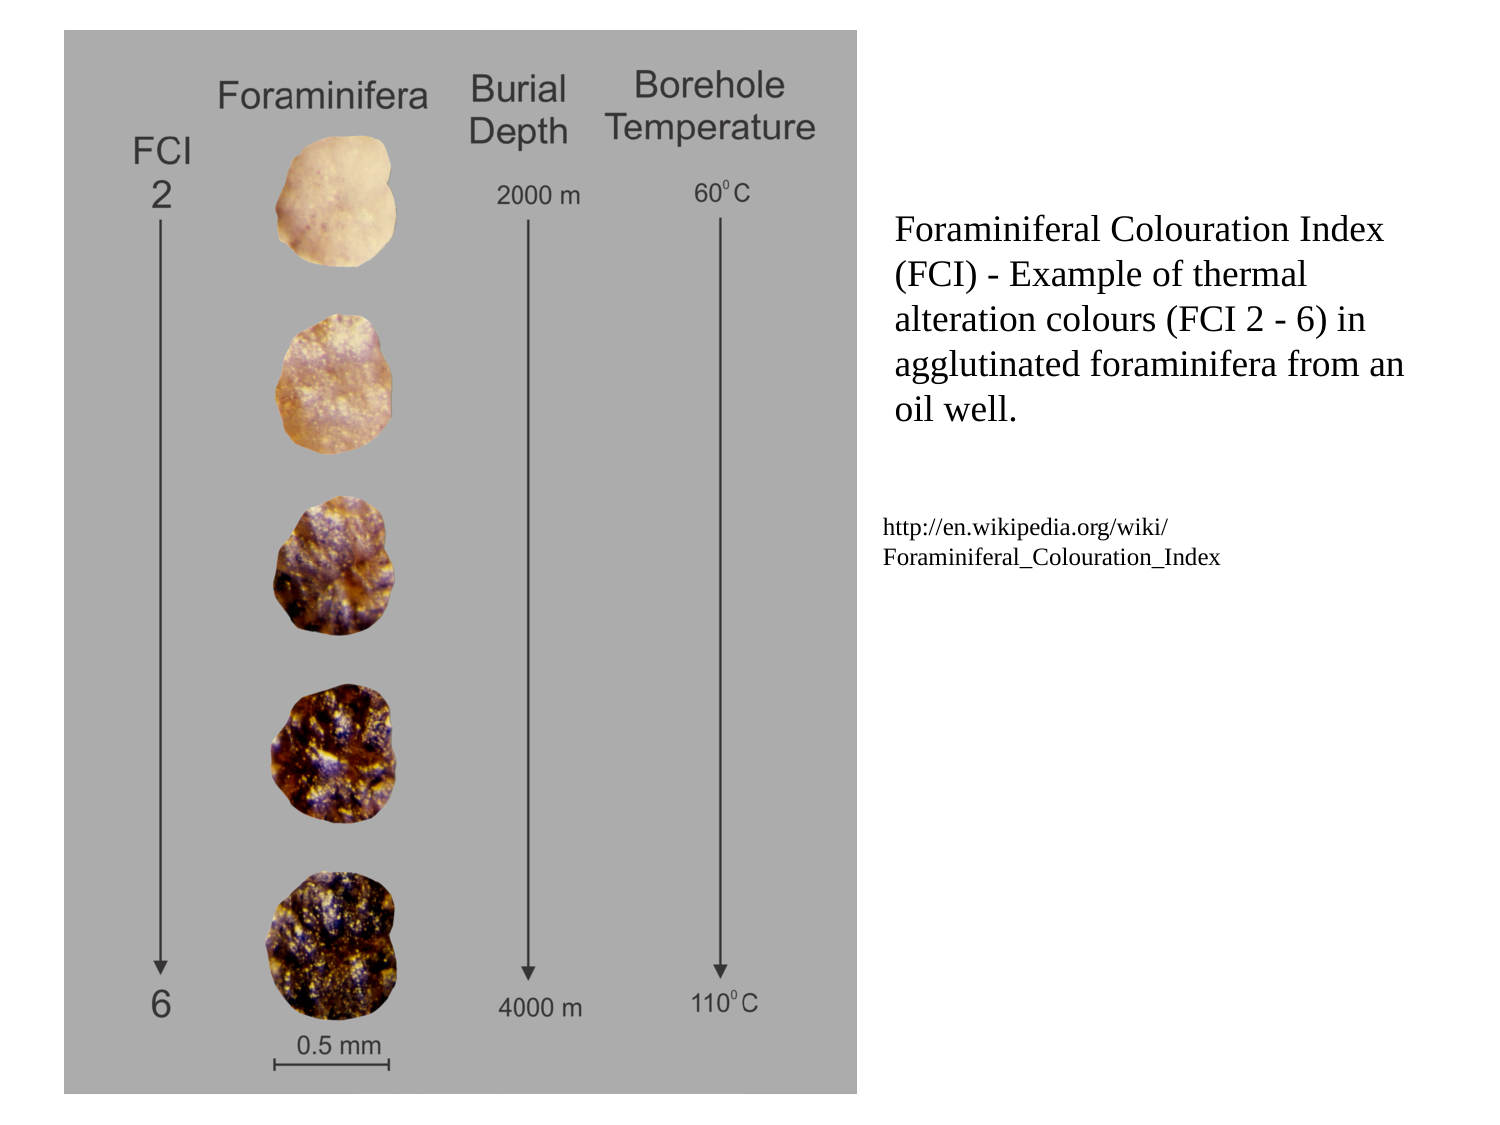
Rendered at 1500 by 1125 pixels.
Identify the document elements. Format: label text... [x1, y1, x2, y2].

text_box Foraminiferal Colouration Index (FCI) - Example of thermal alteration colours (FCI 2 - 6) in agglutinated foraminifera from an oil well. [879, 196, 1459, 436]
picture [64, 30, 857, 1094]
text_box http://en.wikipedia.org/wiki/Foraminiferal_Colouration_Index [868, 503, 1436, 578]
